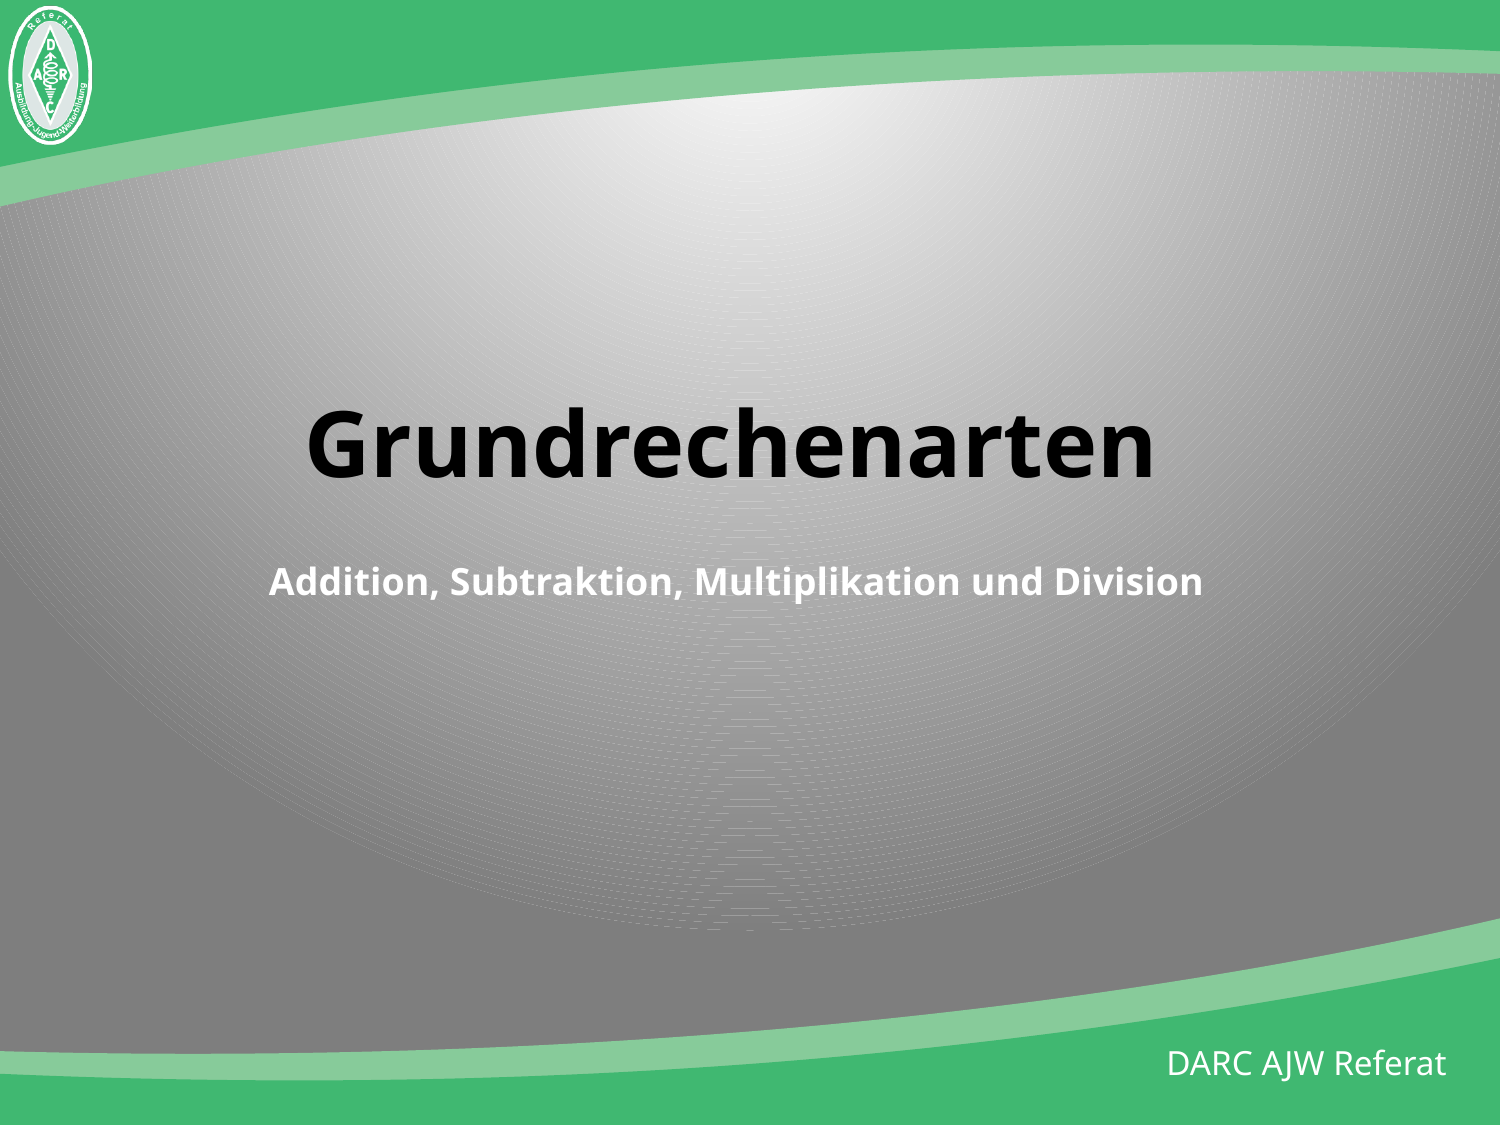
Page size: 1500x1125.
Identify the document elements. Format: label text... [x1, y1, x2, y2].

title Grundrechenarten [289, 267, 1196, 504]
list Addition, Subtraktion, Multiplikation und Division [253, 550, 1400, 634]
picture [0, 0, 101, 151]
